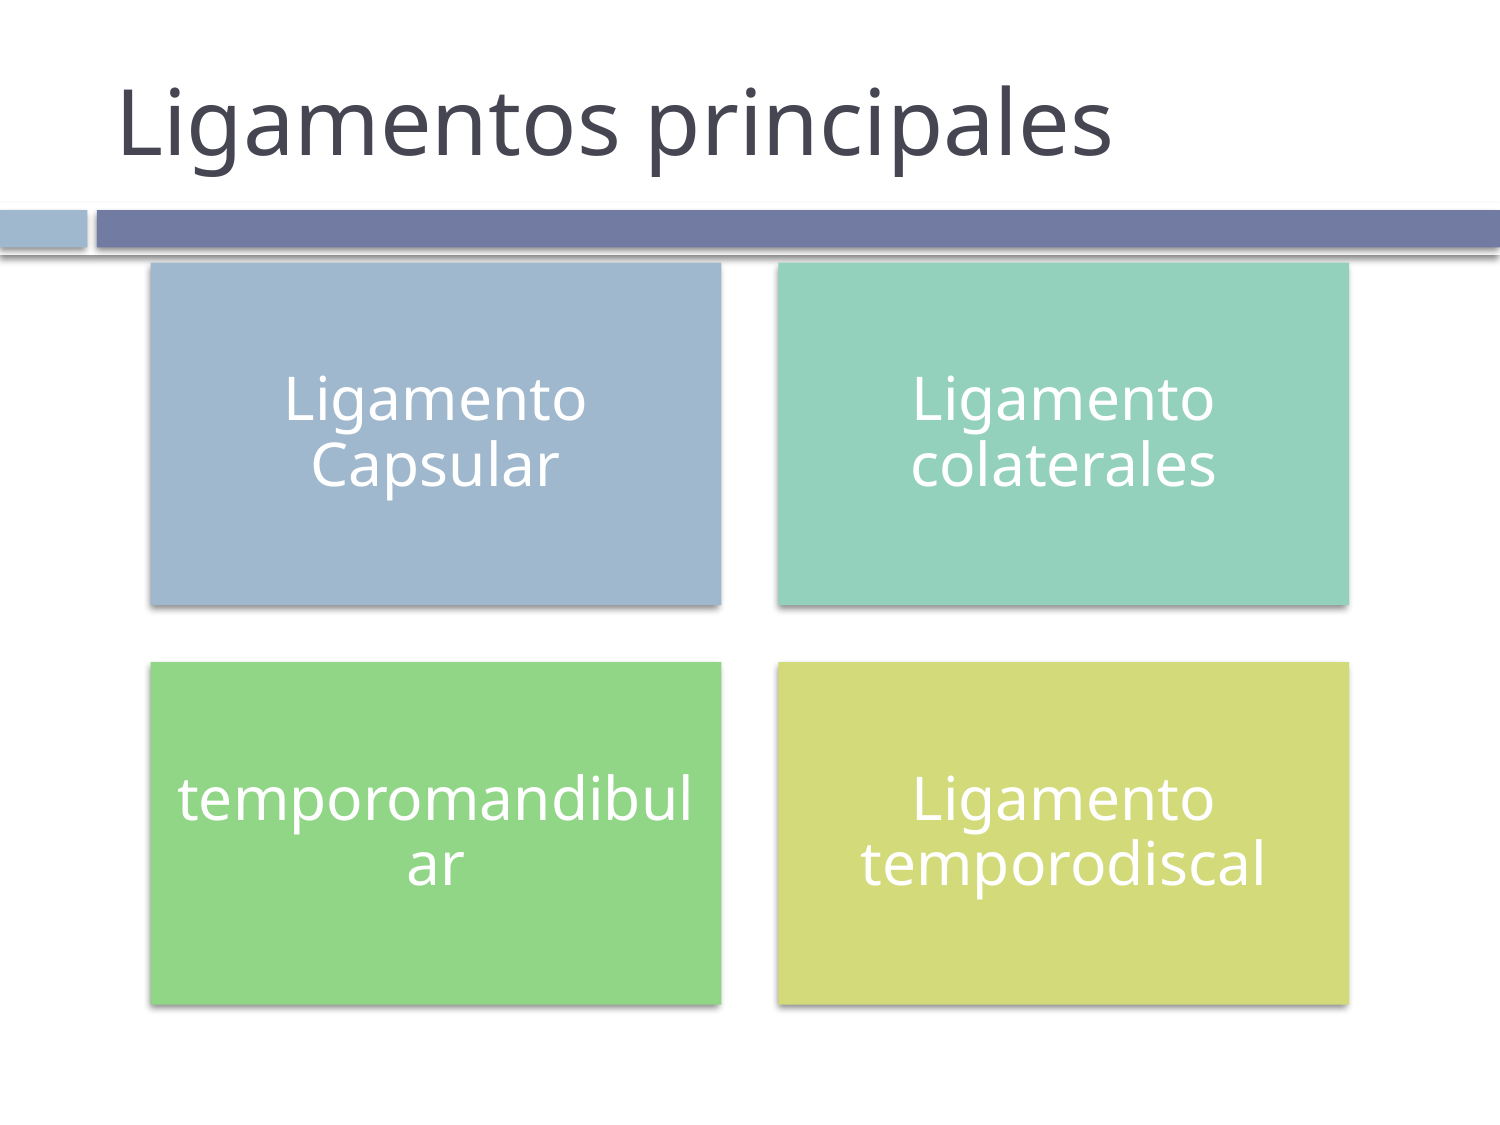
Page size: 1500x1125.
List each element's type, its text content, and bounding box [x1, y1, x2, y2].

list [74, 262, 1426, 1006]
title Ligamentos principales [100, 37, 1438, 200]
